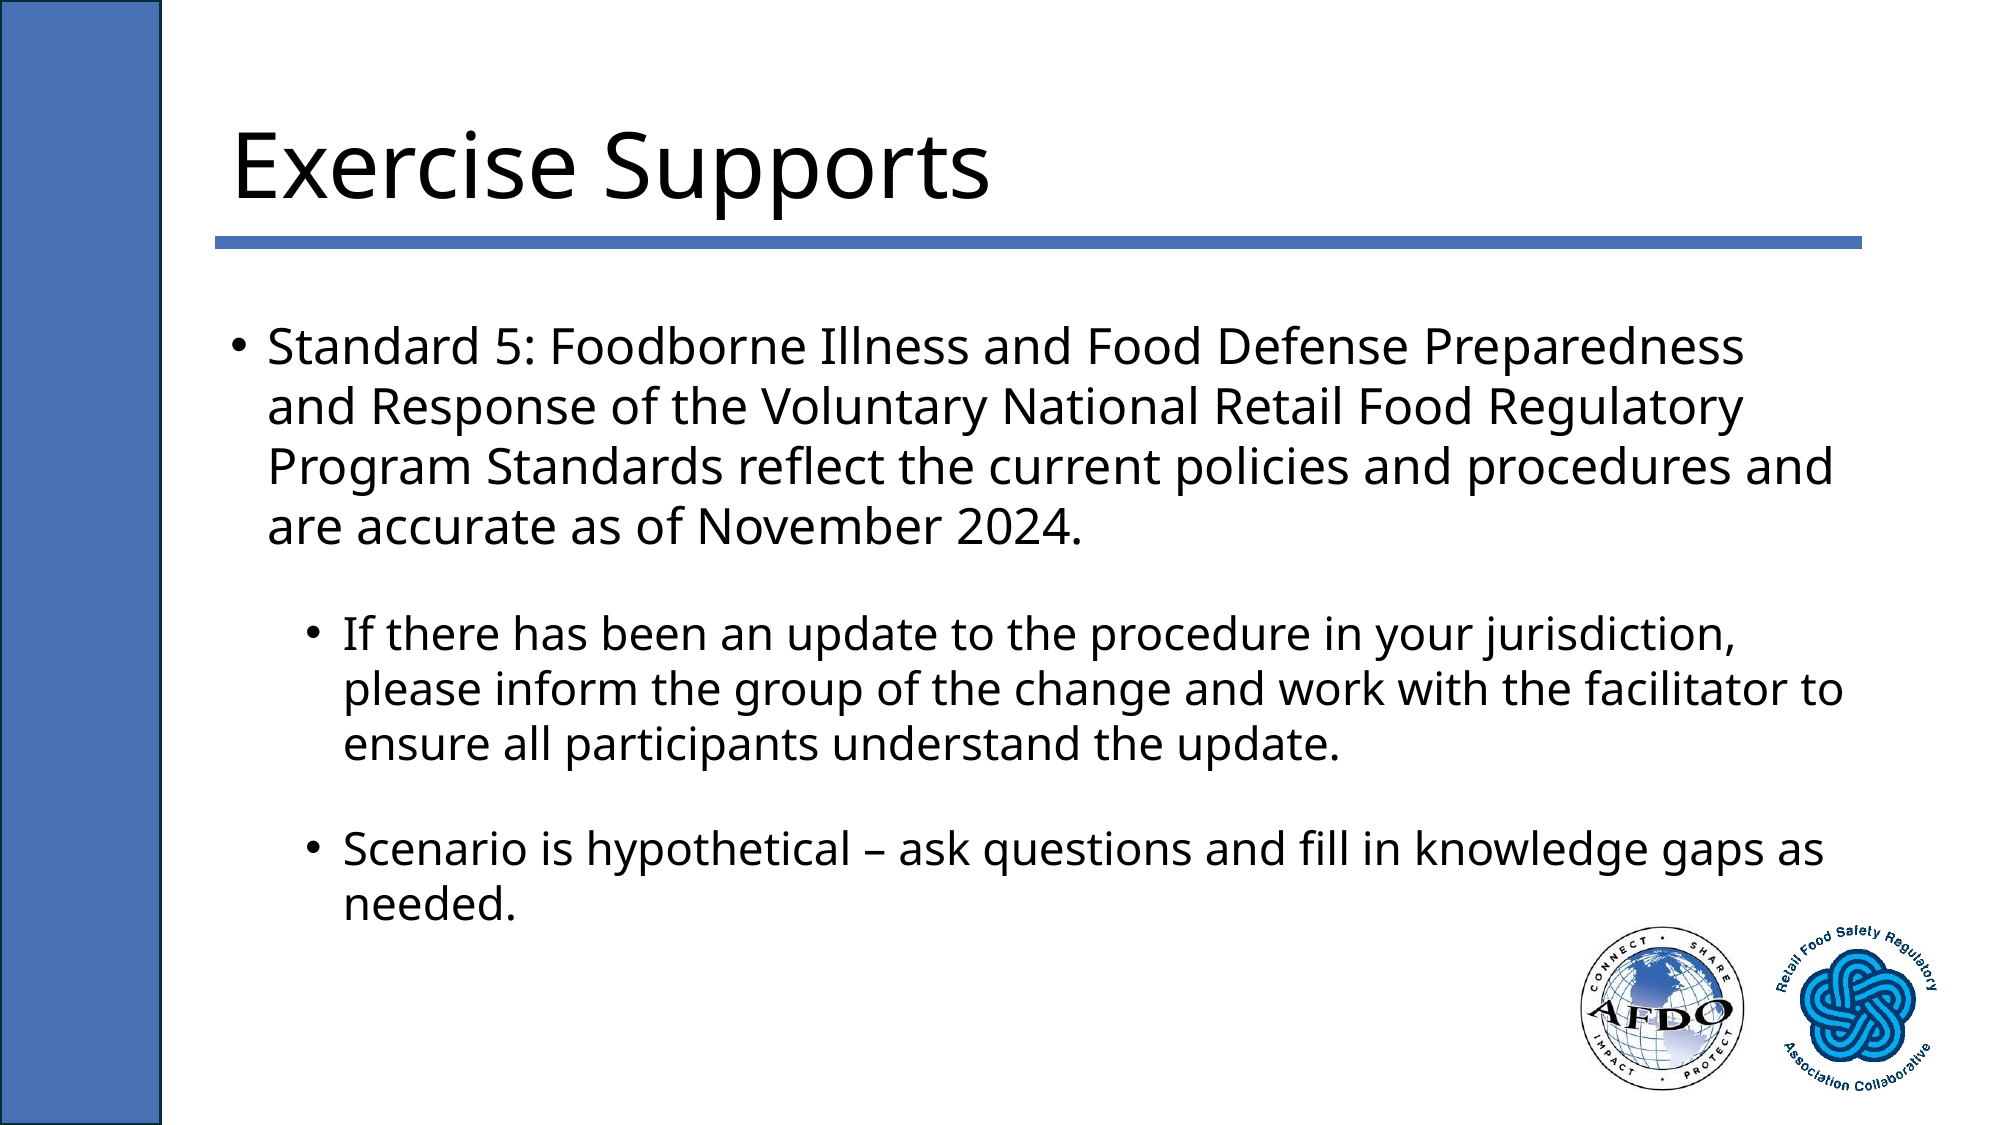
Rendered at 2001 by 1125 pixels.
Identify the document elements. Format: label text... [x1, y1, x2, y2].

title Exercise Supports [215, 110, 1863, 227]
picture [1579, 1047, 1745, 1091]
list Standard 5: Foodborne Illness and Food Defense Preparedness and Response of the Voluntary National Retail Food Regulatory Program Standards reflect the current policies and procedures and are accurate as of November 2024. If there has been an update to the procedure in your jurisdiction, please inform the group of the change and work with the facilitator to ensure all participants understand the update. Scenario is hypothetical – ask questions and fill in knowledge gaps as needed. [215, 306, 1863, 1047]
picture [1829, 1047, 1851, 1052]
picture [1776, 925, 1937, 1091]
